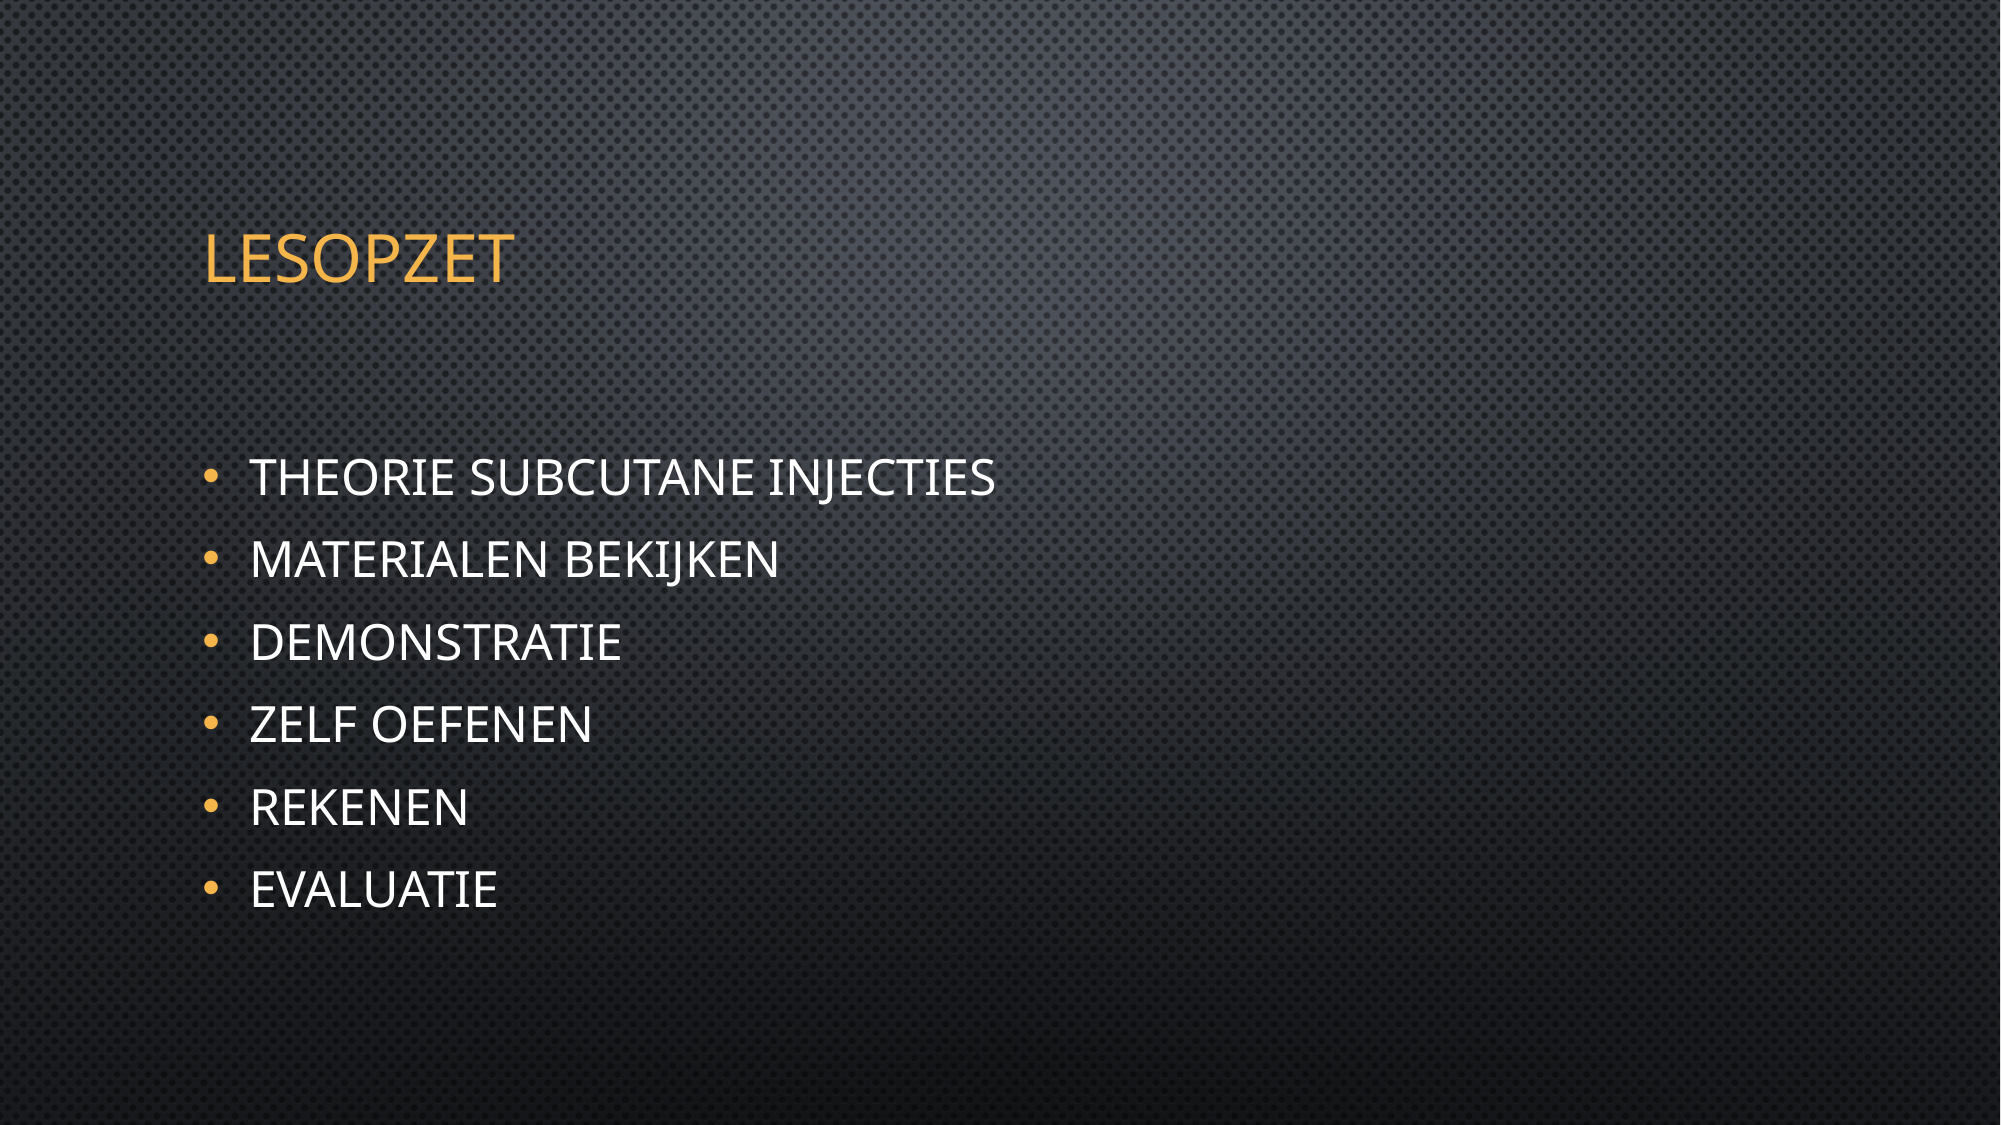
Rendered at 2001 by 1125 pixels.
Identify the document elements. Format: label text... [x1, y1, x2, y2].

title lesopzet [187, 99, 1813, 413]
list Theorie subcutane injecties Materialen bekijken Demonstratie Zelf oefenen rekenen evaluatie [187, 437, 1813, 950]
